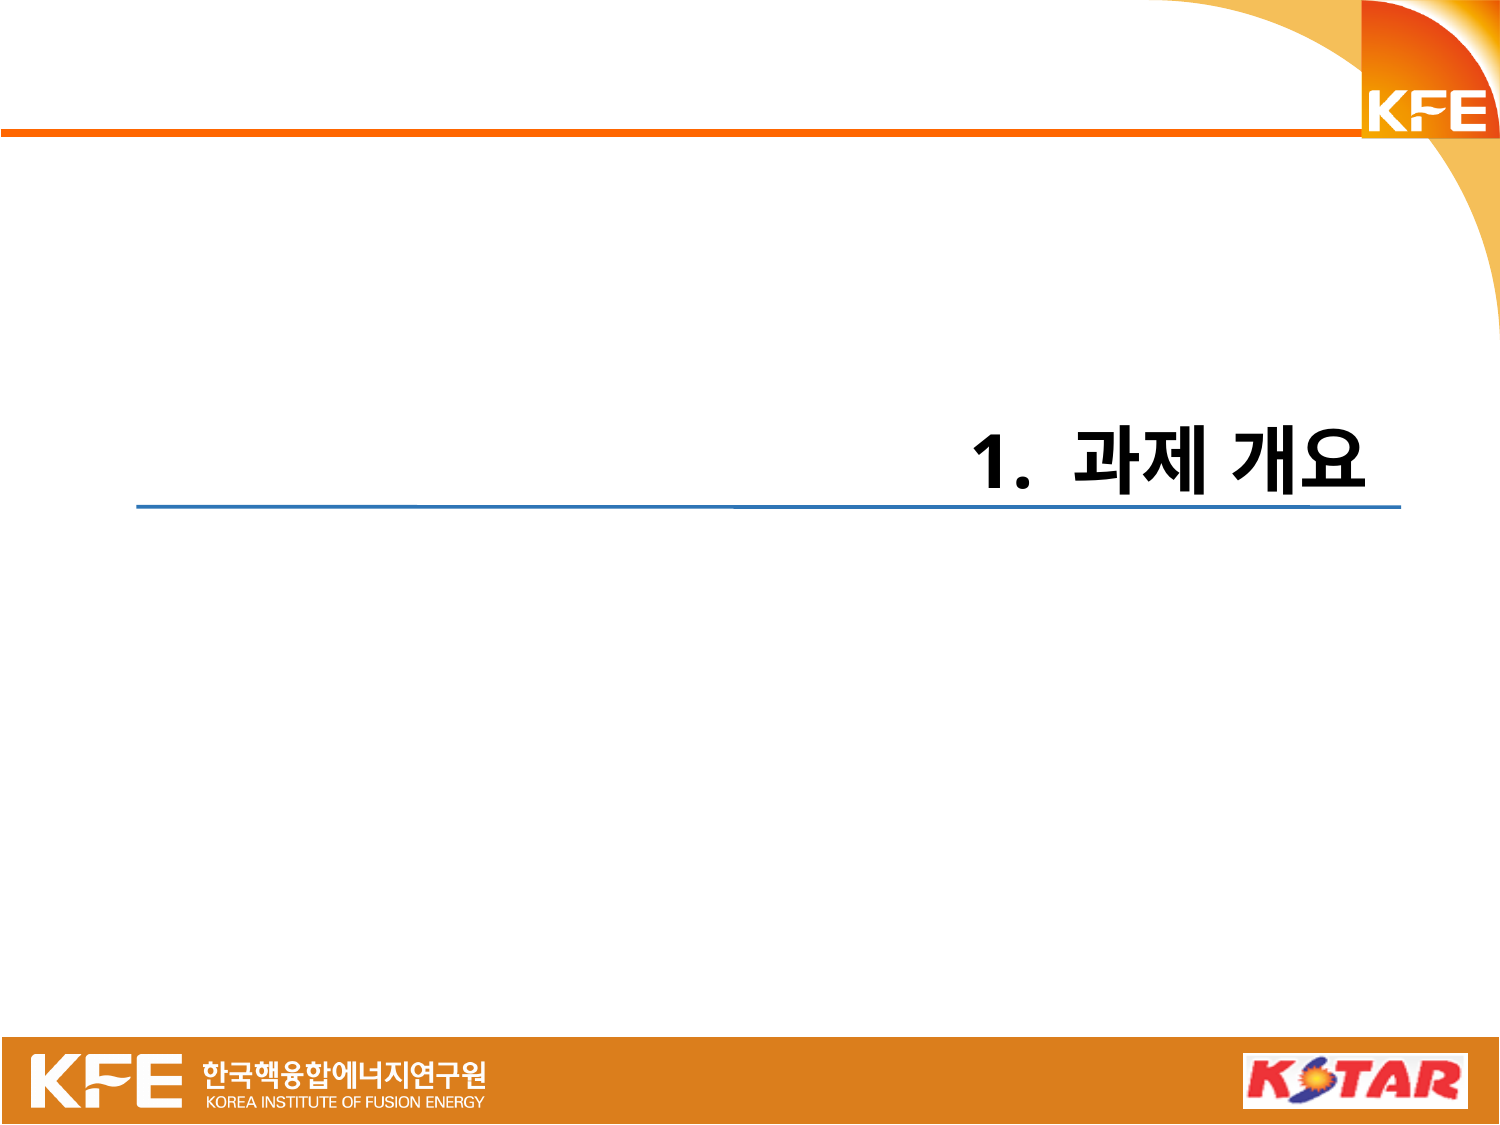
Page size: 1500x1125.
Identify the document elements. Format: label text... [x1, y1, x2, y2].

picture [1359, 0, 1500, 140]
text_box 1. 과제 개요 [162, 420, 1384, 504]
picture [1242, 1053, 1469, 1109]
